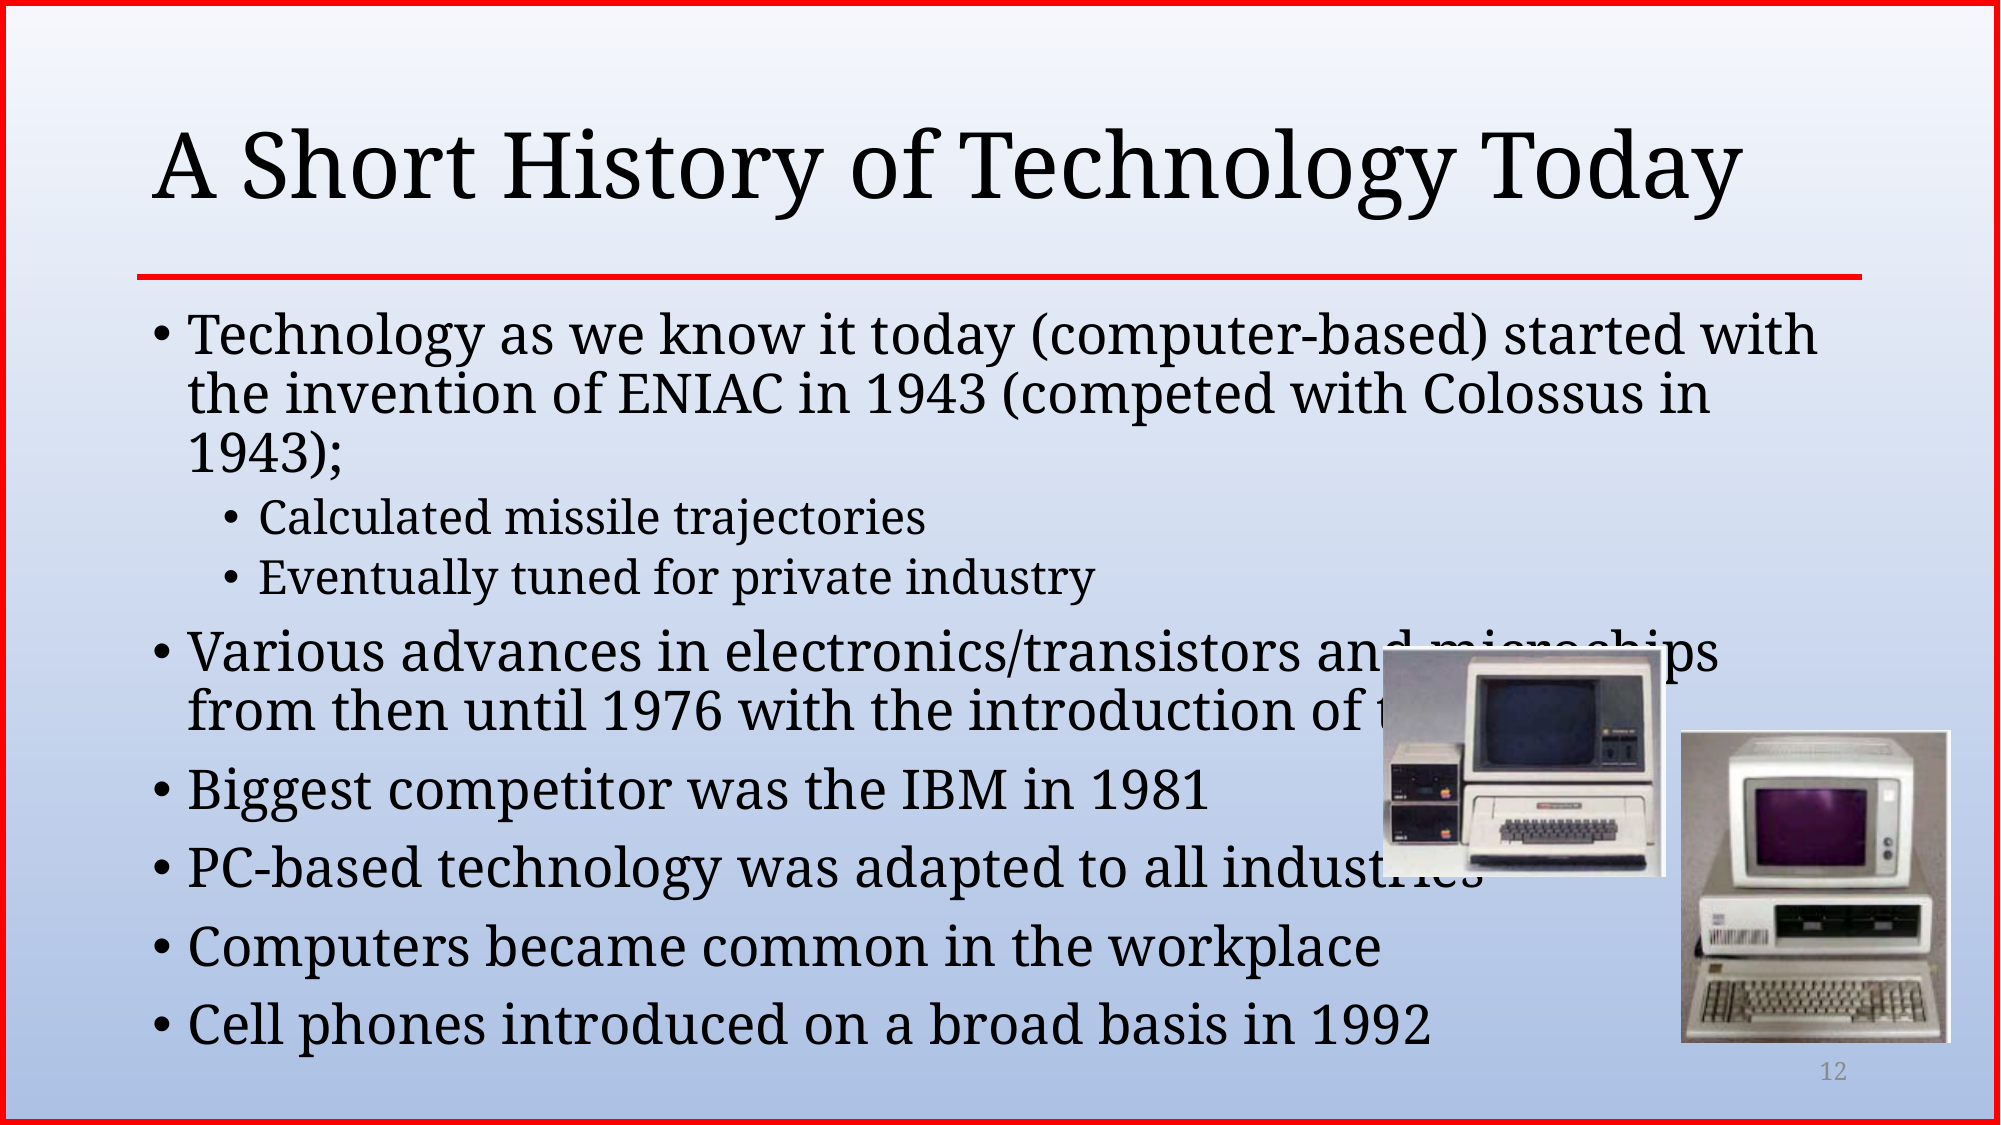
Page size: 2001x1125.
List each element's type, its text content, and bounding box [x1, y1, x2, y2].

title A Short History of Technology Today [137, 59, 1863, 278]
picture [1681, 730, 1951, 1043]
slide_number 12 [1412, 1042, 1863, 1103]
picture [1383, 646, 1666, 877]
list Technology as we know it today (computer-based) started with the invention of ENIAC in 1943 (competed with Colossus in 1943); Calculated missile trajectories Eventually tuned for private industry Various advances in electronics/transistors and microchips from then until 1976 with the introduction of the Apple; Biggest competitor was the IBM in 1981 PC-based technology was adapted to all industries Computers became common in the workplace Cell phones introduced on a broad basis in 1992 [137, 299, 1863, 1066]
